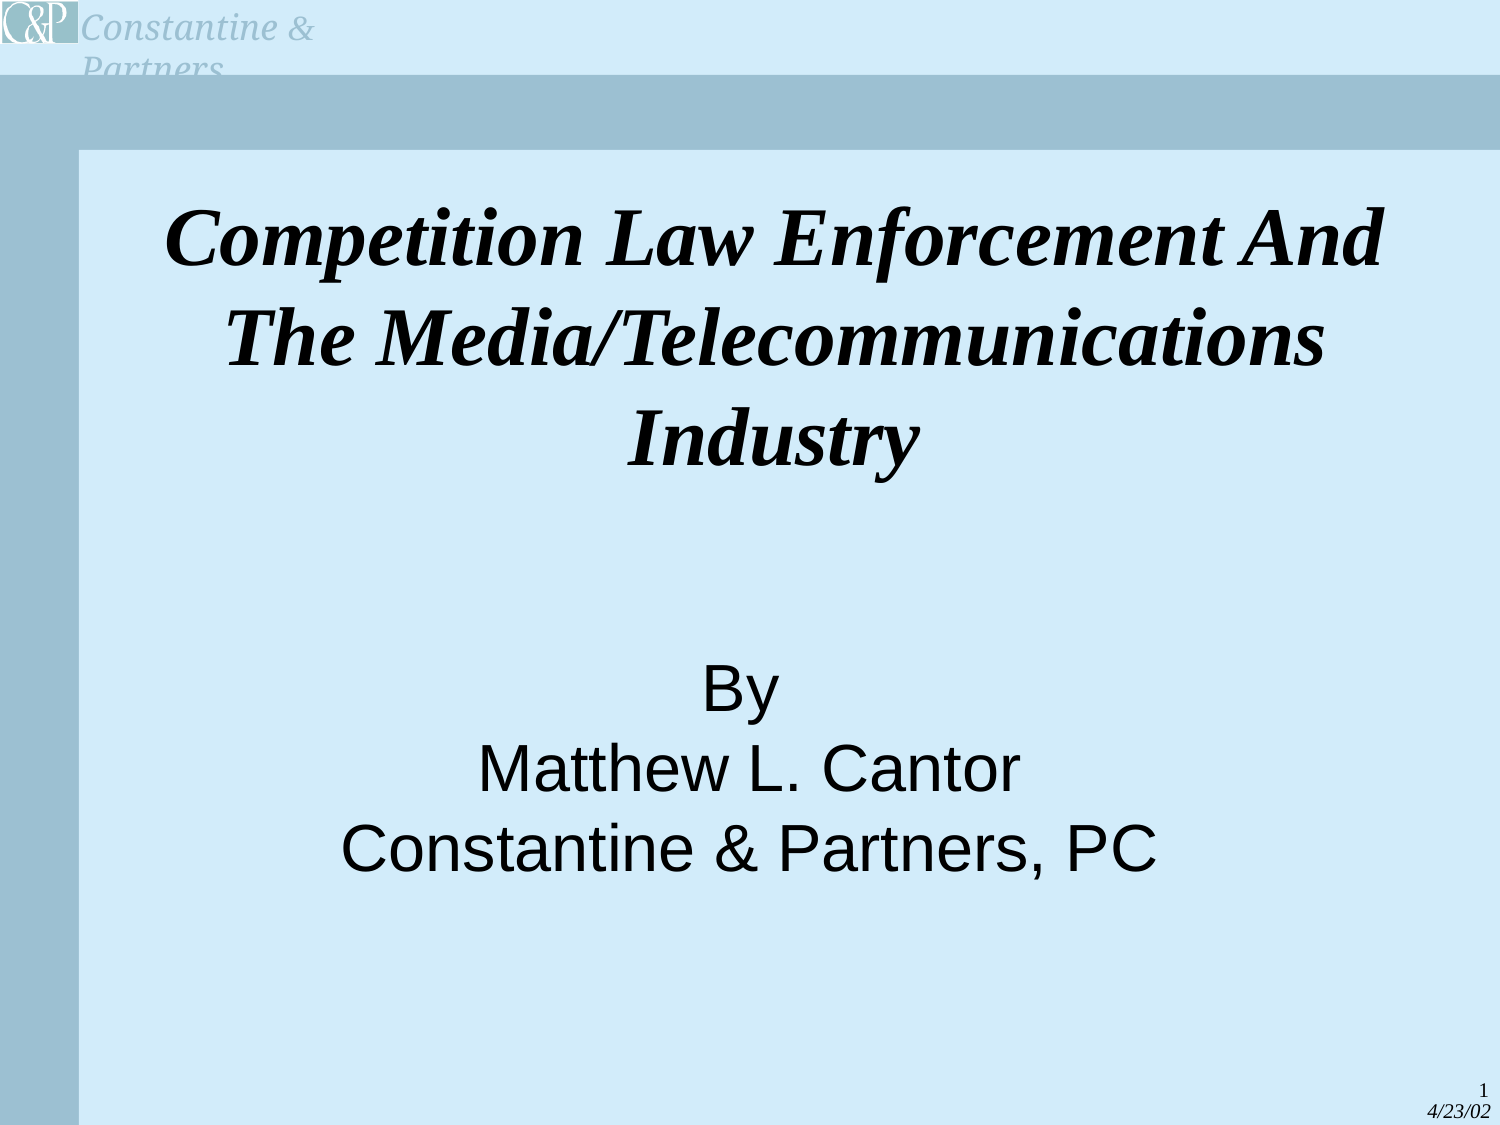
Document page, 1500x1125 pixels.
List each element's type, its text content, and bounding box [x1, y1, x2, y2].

subtitle By Matthew L. Cantor Constantine & Partners, PC [225, 637, 1275, 925]
title Competition Law Enforcement And The Media/Telecommunications Industry [137, 174, 1413, 500]
